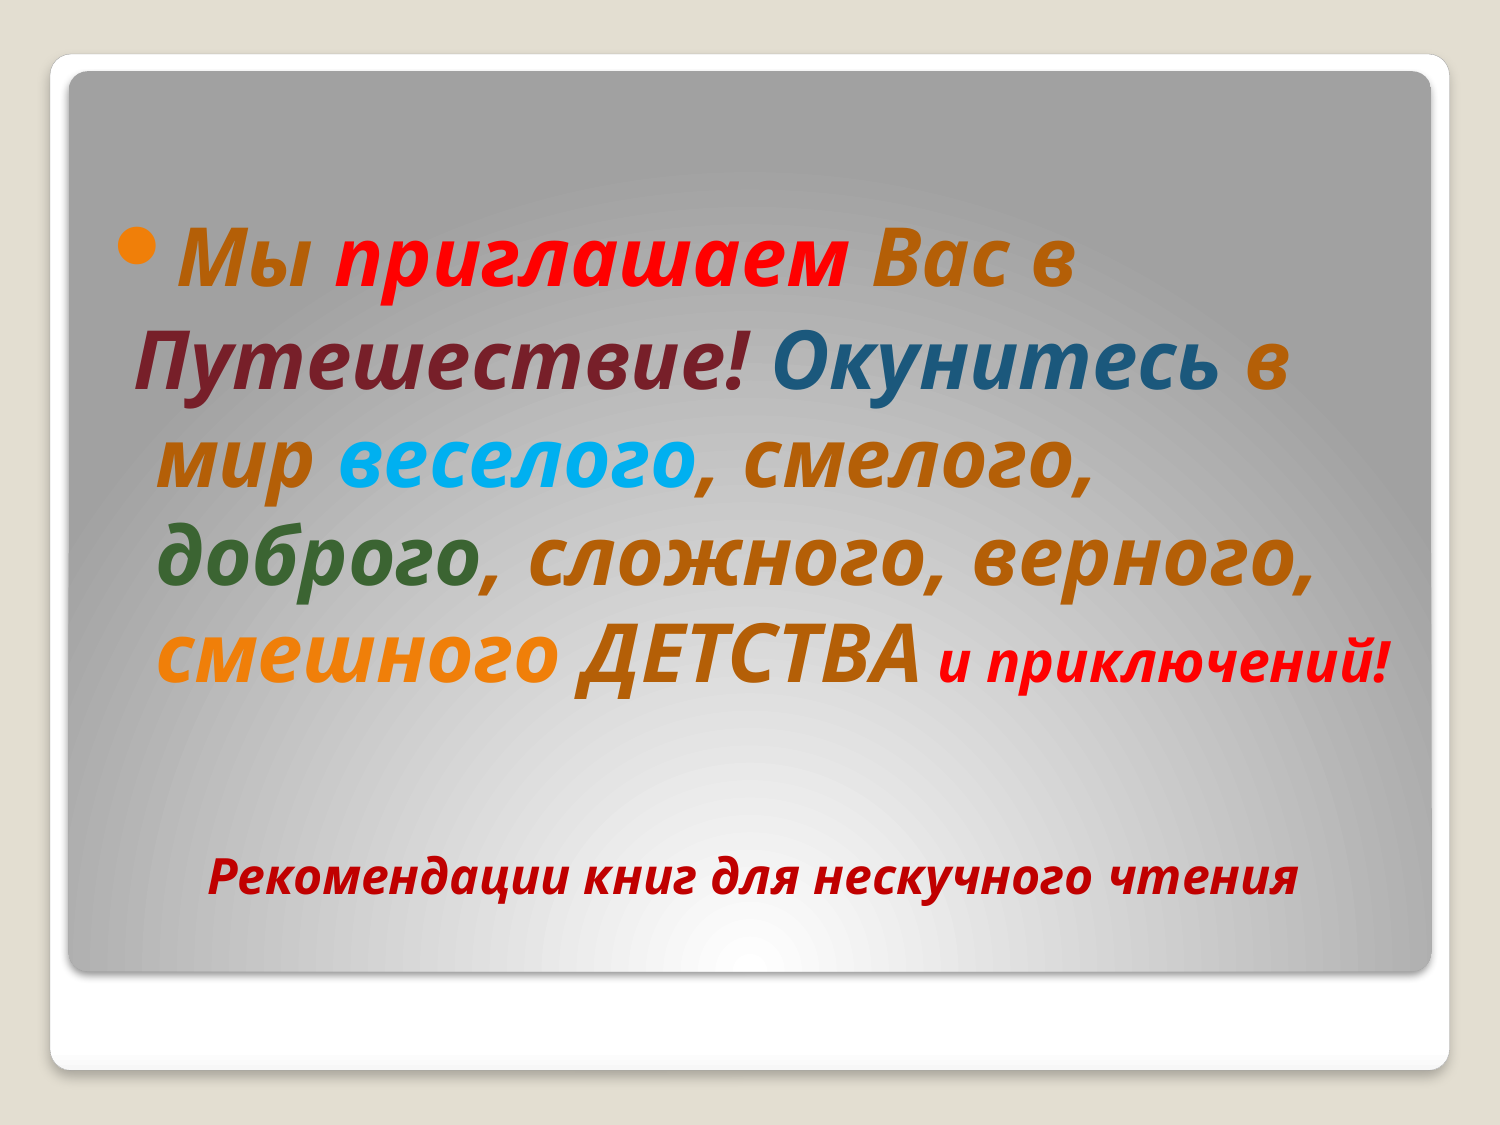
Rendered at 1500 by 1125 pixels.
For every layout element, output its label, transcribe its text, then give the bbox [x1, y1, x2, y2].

list Мы приглашаем Вас в Путешествие! Окунитесь в мир веселого, смелого, доброго, сложного, верного, смешного ДЕТСТВА и приключений! [82, 86, 1425, 774]
title Рекомендации книг для нескучного чтения [82, 817, 1425, 913]
